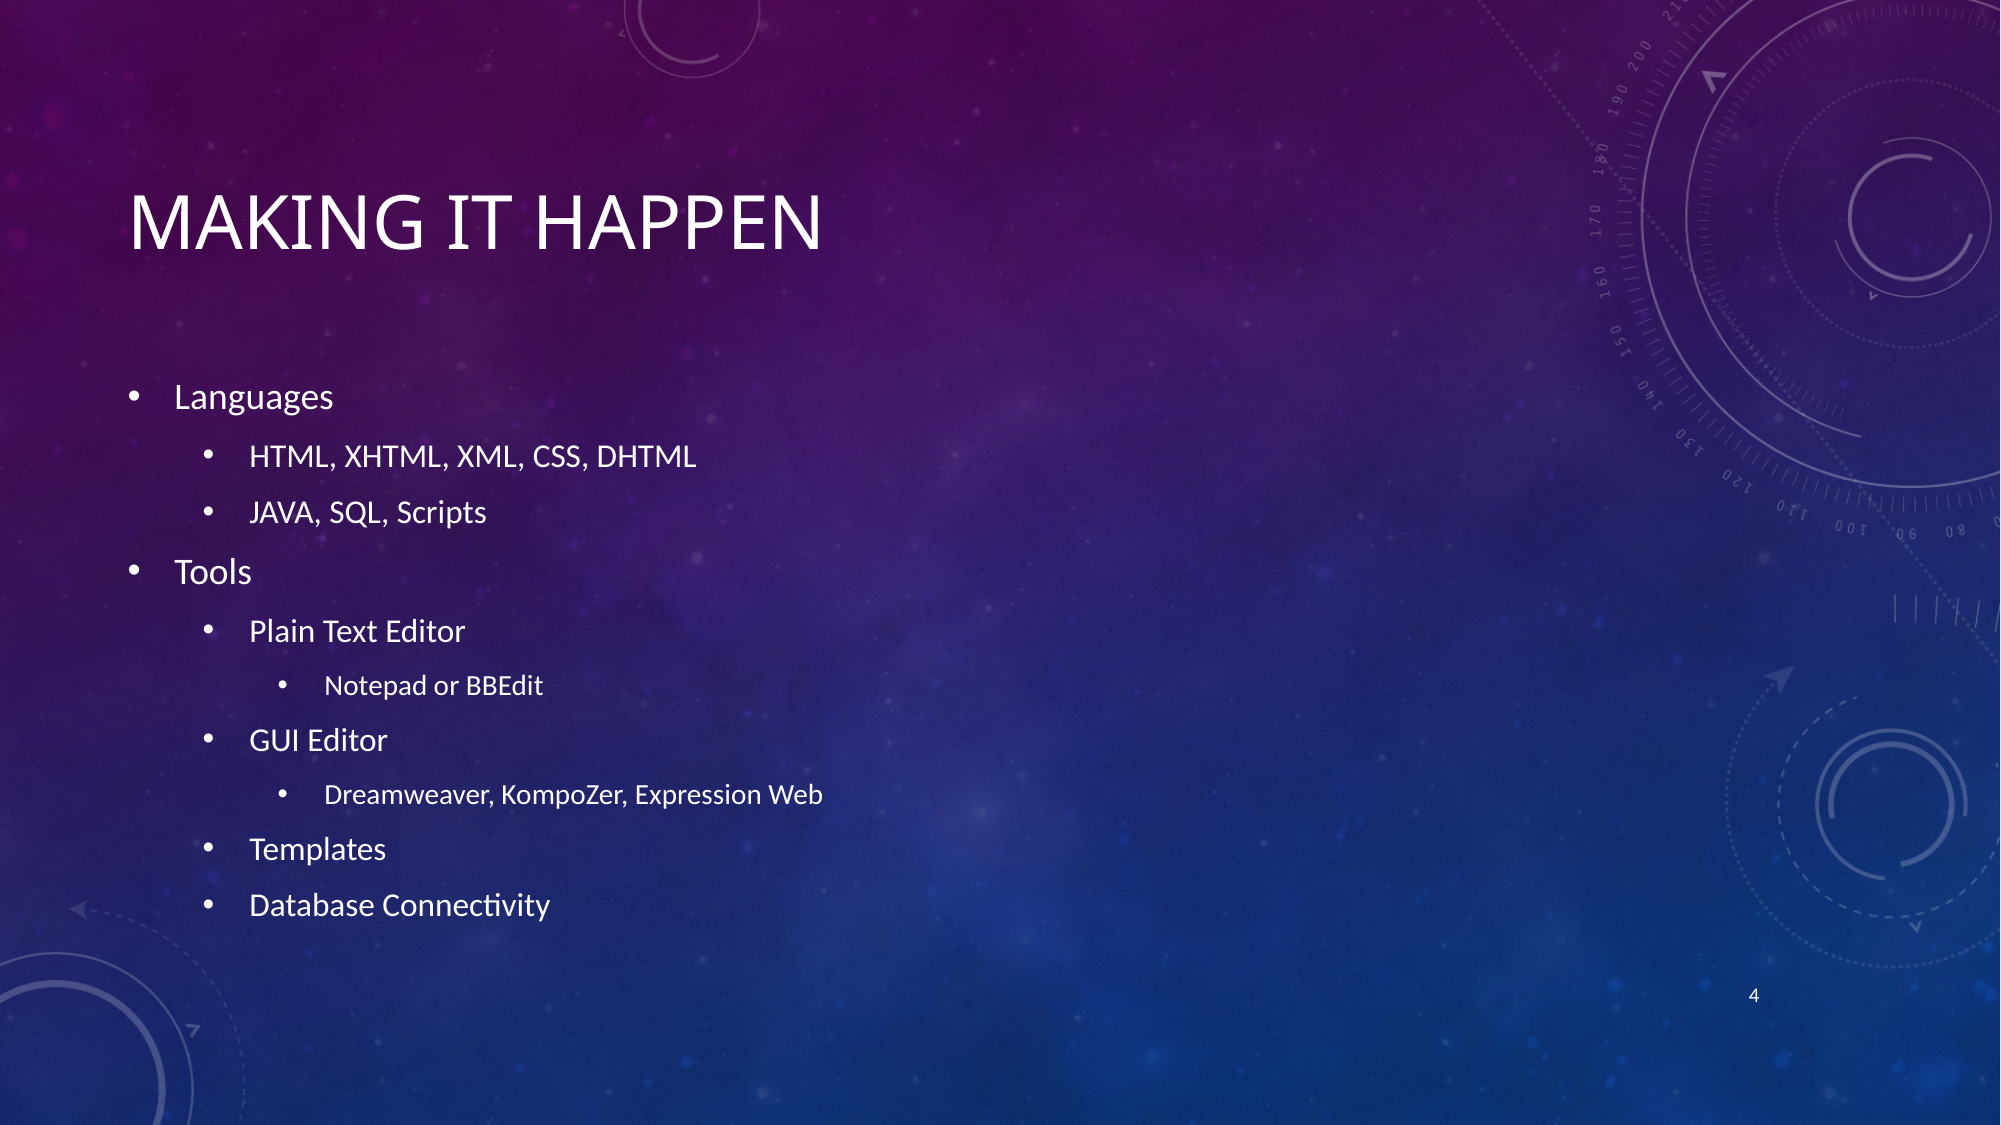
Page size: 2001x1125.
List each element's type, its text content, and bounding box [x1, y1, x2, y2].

list Languages HTML, XHTML, XML, CSS, DHTML JAVA, SQL, Scripts Tools Plain Text Editor Notepad or BBEdit GUI Editor Dreamweaver, KompoZer, Expression Web Templates Database Connectivity [112, 351, 1775, 950]
slide_number 4 [1684, 963, 1775, 1025]
title Making it happen [112, 99, 1775, 339]
picture [0, 0, 2001, 1125]
